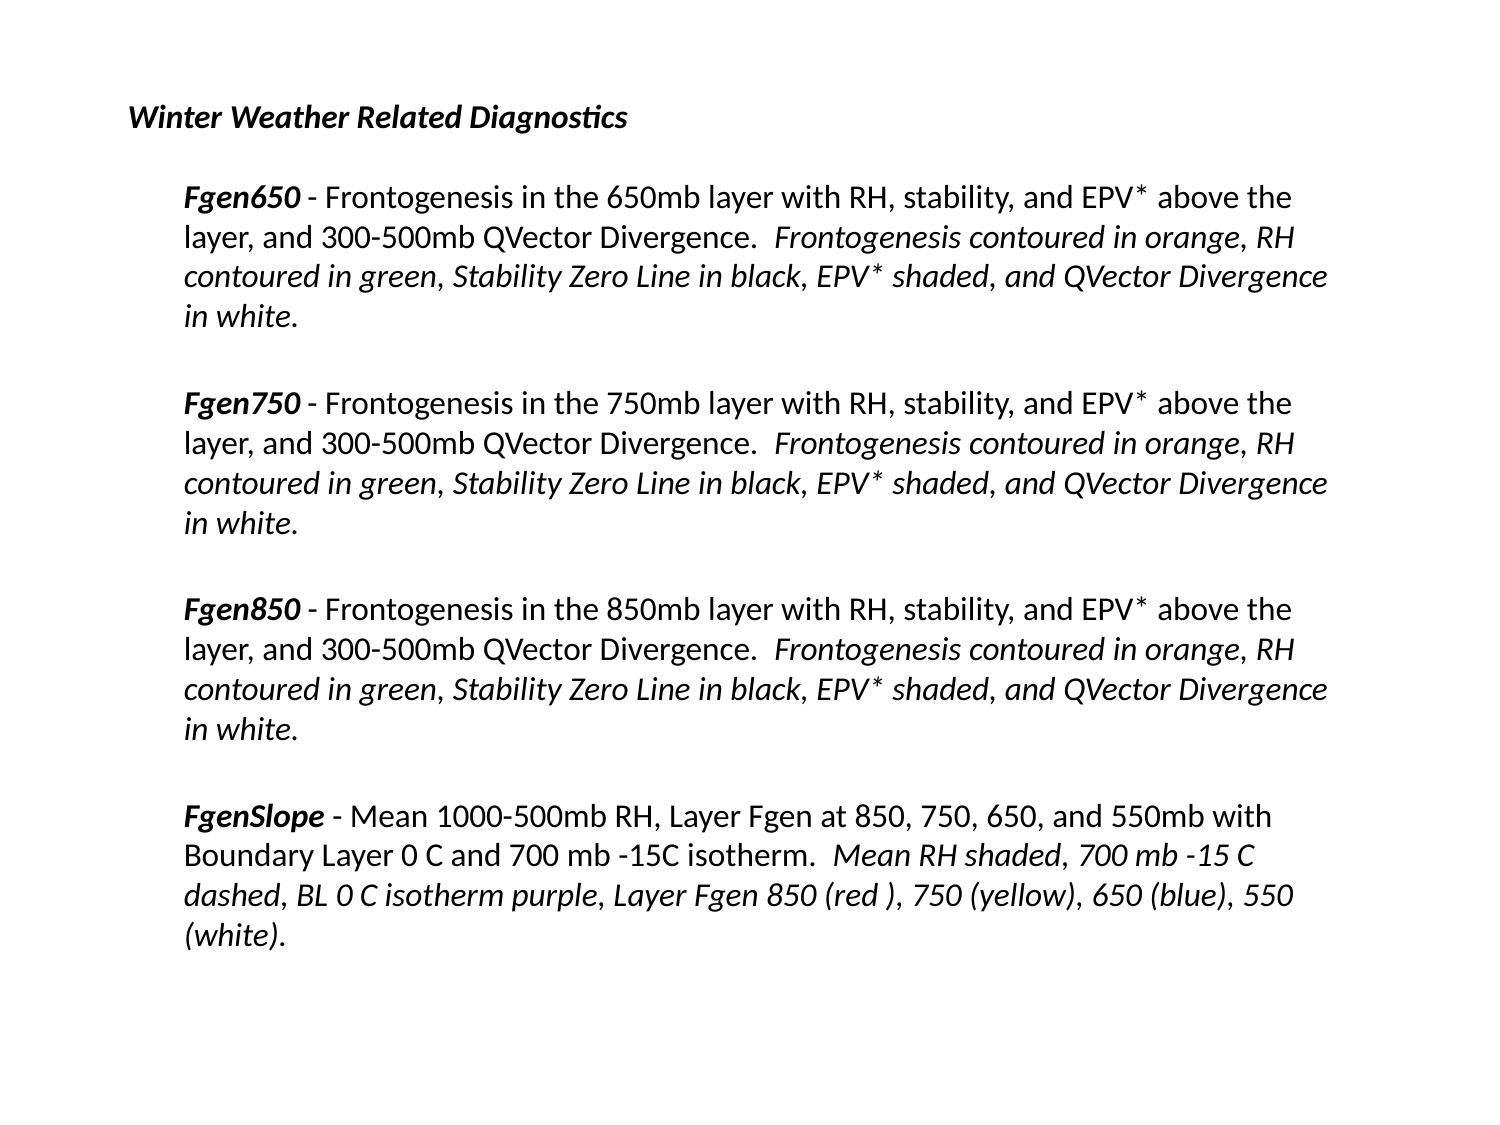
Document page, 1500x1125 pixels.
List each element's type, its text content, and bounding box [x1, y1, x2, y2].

list Winter Weather Related Diagnostics Fgen650 - Frontogenesis in the 650mb layer with RH, stability, and EPV* above the layer, and 300-500mb QVector Divergence. Frontogenesis contoured in orange, RH contoured in green, Stability Zero Line in black, EPV* shaded, and QVector Divergence in white. Fgen750 - Frontogenesis in the 750mb layer with RH, stability, and EPV* above the layer, and 300-500mb QVector Divergence. Frontogenesis contoured in orange, RH contoured in green, Stability Zero Line in black, EPV* shaded, and QVector Divergence in white. Fgen850 - Frontogenesis in the 850mb layer with RH, stability, and EPV* above the layer, and 300-500mb QVector Divergence. Frontogenesis contoured in orange, RH contoured in green, Stability Zero Line in black, EPV* shaded, and QVector Divergence in white. FgenSlope - Mean 1000-500mb RH, Layer Fgen at 850, 750, 650, and 550mb with Boundary Layer 0 C and 700 mb -15C isotherm. Mean RH shaded, 700 mb -15 C dashed, BL 0 C isotherm purple, Layer Fgen 850 (red ), 750 (yellow), 650 (blue), 550 (white). [112, 87, 1363, 988]
